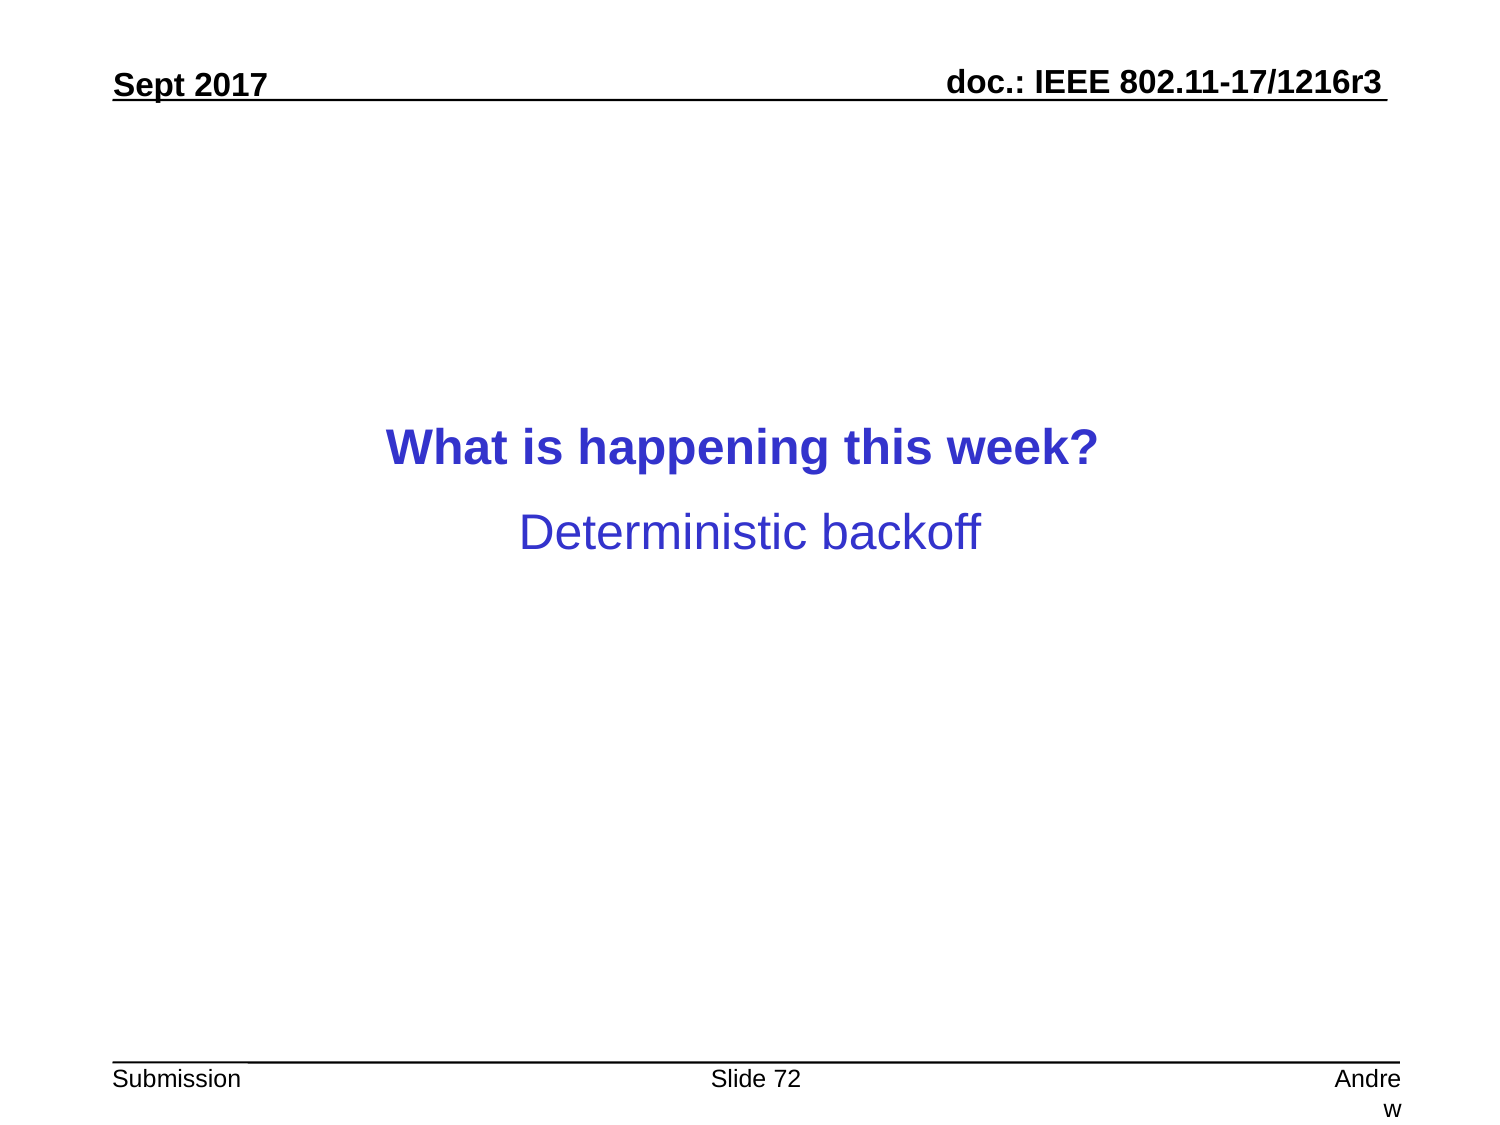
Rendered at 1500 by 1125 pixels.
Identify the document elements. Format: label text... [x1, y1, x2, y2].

slide_number Slide 72 [709, 1061, 803, 1093]
list What is happening this week? Deterministic backoff [112, 324, 1388, 650]
footer Andrew Myles, Cisco [1320, 1061, 1402, 1093]
